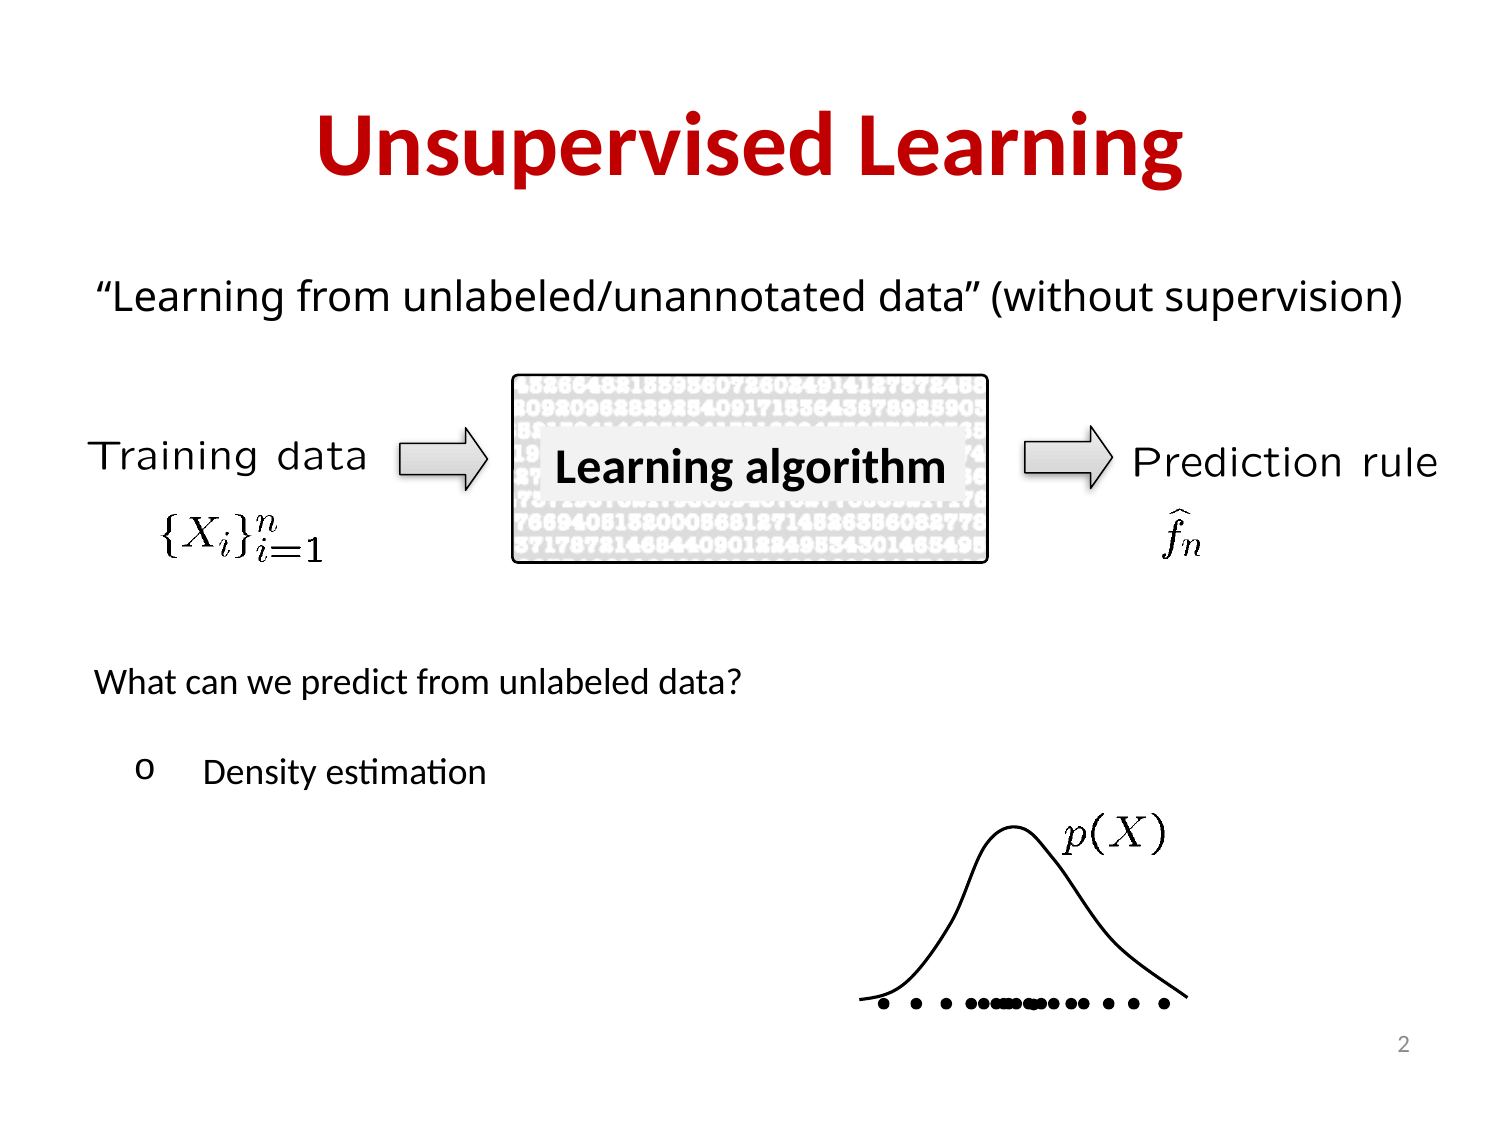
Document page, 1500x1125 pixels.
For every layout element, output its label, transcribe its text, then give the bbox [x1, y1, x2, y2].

text_box [1065, 997, 1077, 1010]
text_box [978, 997, 990, 1010]
text_box [1102, 997, 1115, 1010]
text_box [1158, 997, 1170, 1010]
text_box [1037, 997, 1047, 1010]
text_box [1128, 997, 1140, 1010]
slide_number 2 [1074, 1012, 1425, 1073]
text_box [1013, 997, 1023, 1010]
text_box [87, 374, 1438, 563]
text_box [877, 997, 890, 1010]
text_box [1077, 997, 1090, 1010]
text_box [1023, 997, 1032, 1010]
text_box [910, 997, 923, 1010]
text_box [1027, 998, 1040, 1011]
title Unsupervised Learning [75, 45, 1425, 233]
text_box [965, 997, 978, 1010]
text_box [990, 997, 1002, 1010]
text_box [940, 997, 953, 1010]
text_box [1007, 997, 1015, 1010]
text_box What can we predict from unlabeled data? Density estimation [79, 649, 759, 890]
list “Learning from unlabeled/unannotated data” (without supervision) [75, 262, 1425, 1005]
text_box [1047, 997, 1060, 1010]
picture [1062, 812, 1165, 856]
text_box [859, 826, 1188, 1000]
text_box [1000, 997, 1010, 1010]
